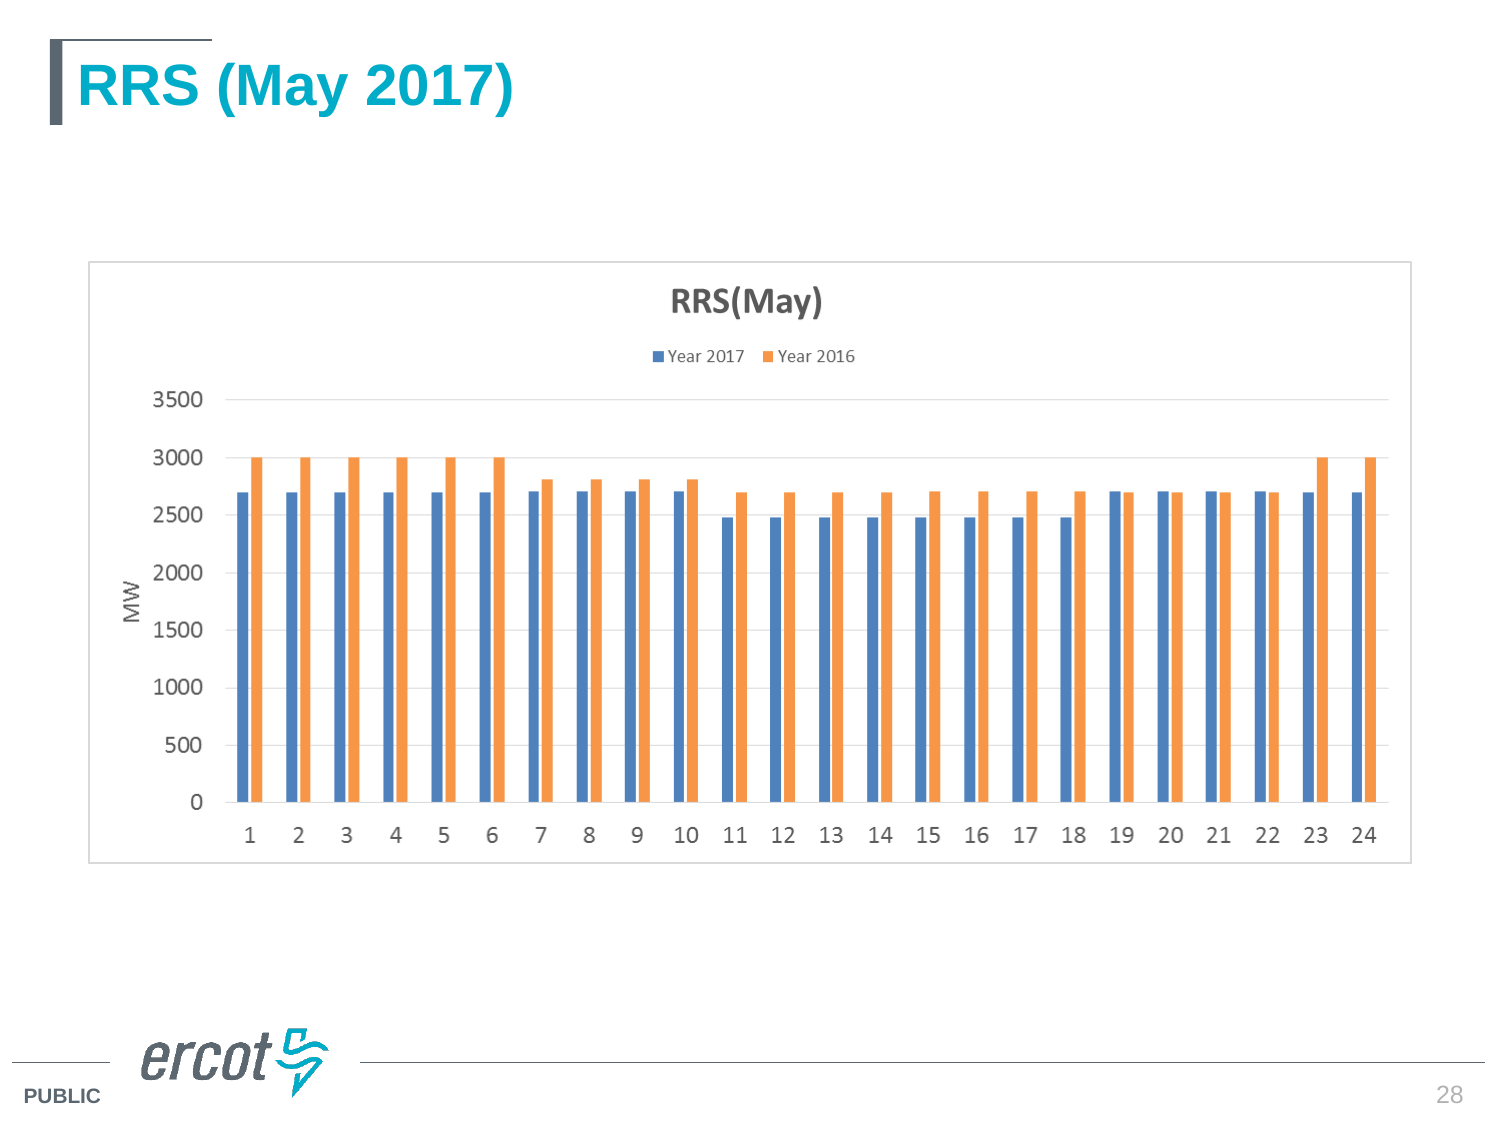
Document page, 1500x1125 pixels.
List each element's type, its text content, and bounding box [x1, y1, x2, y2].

title RRS (May 2017) [62, 39, 1450, 228]
picture [137, 1024, 332, 1100]
picture [88, 261, 1412, 864]
slide_number 28 [1412, 1076, 1488, 1112]
